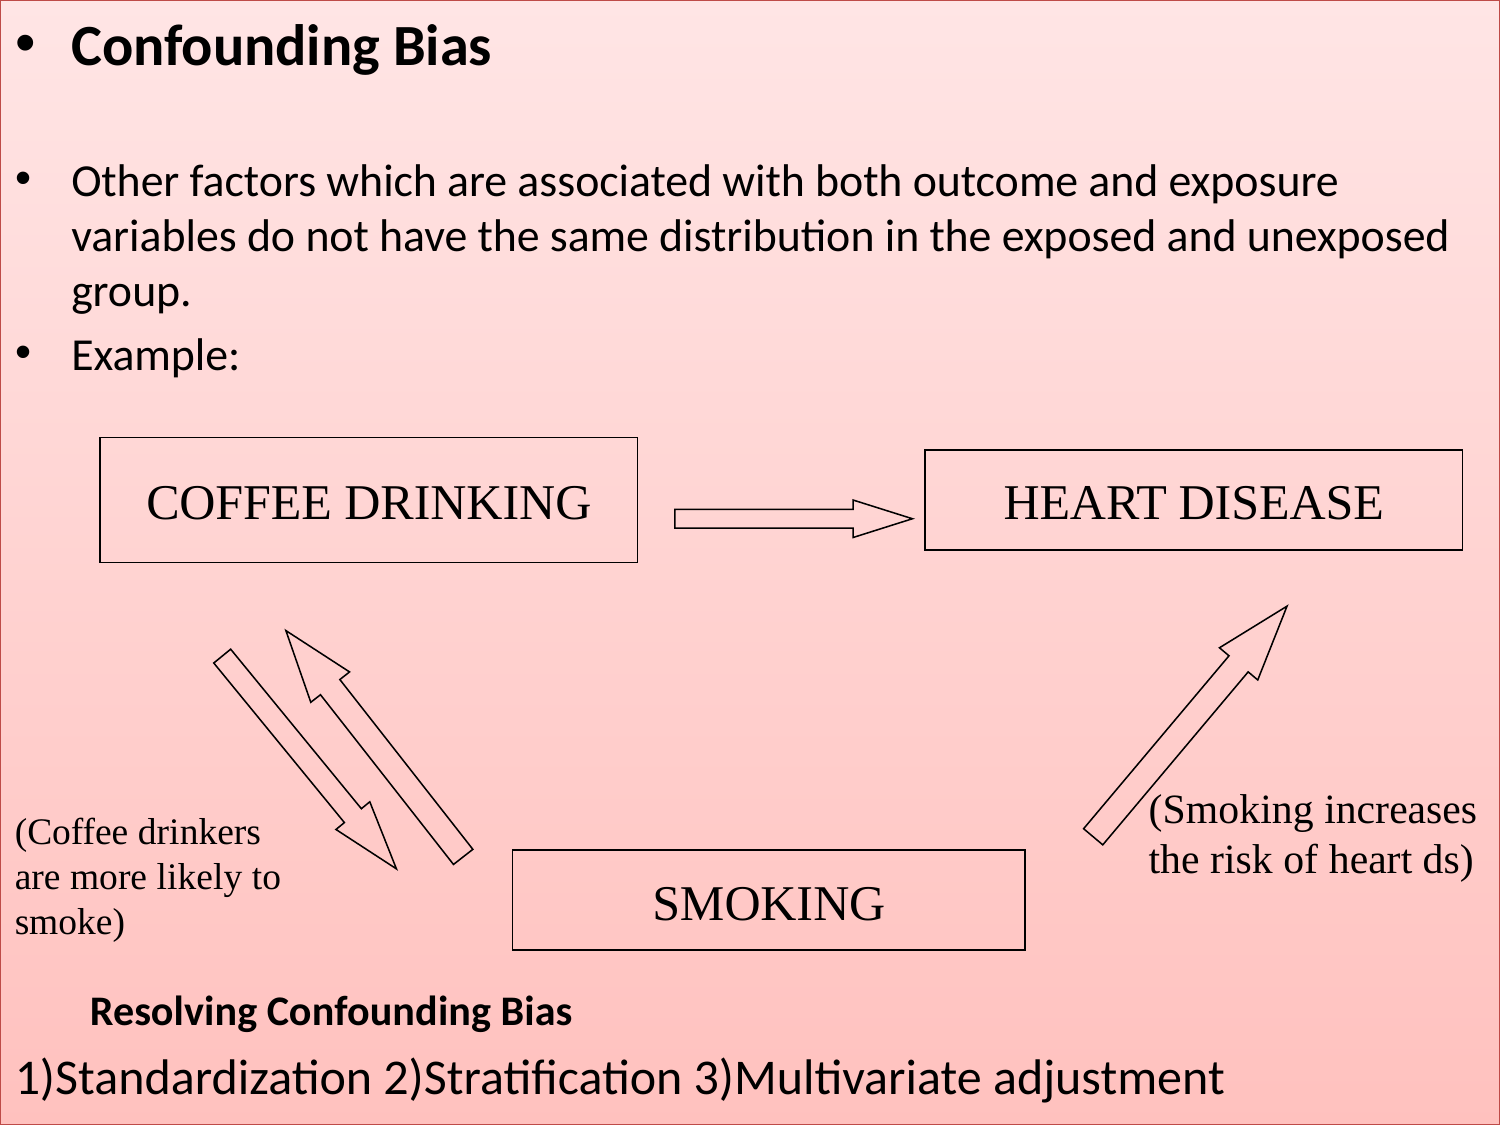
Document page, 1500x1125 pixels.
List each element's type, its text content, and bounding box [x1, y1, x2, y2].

text_box SMOKING [512, 849, 1025, 950]
text_box (Smoking increases the risk of heart ds) [1134, 774, 1499, 890]
text_box HEART DISEASE [924, 450, 1463, 550]
text_box Resolving Confounding Bias [0, 974, 663, 1043]
list Confounding Bias Other factors which are associated with both outcome and exposure variables do not have the same distribution in the exposed and unexposed group. Example: [0, 0, 1500, 1125]
text_box COFFEE DRINKING [99, 437, 638, 563]
text_box [1083, 606, 1288, 845]
text_box 1)Standardization 2)Stratification 3)Multivariate adjustment [0, 1037, 1288, 1113]
text_box [285, 630, 473, 865]
text_box [674, 500, 913, 538]
text_box [213, 649, 397, 869]
text_box (Coffee drinkers are more likely to smoke) [0, 799, 324, 950]
